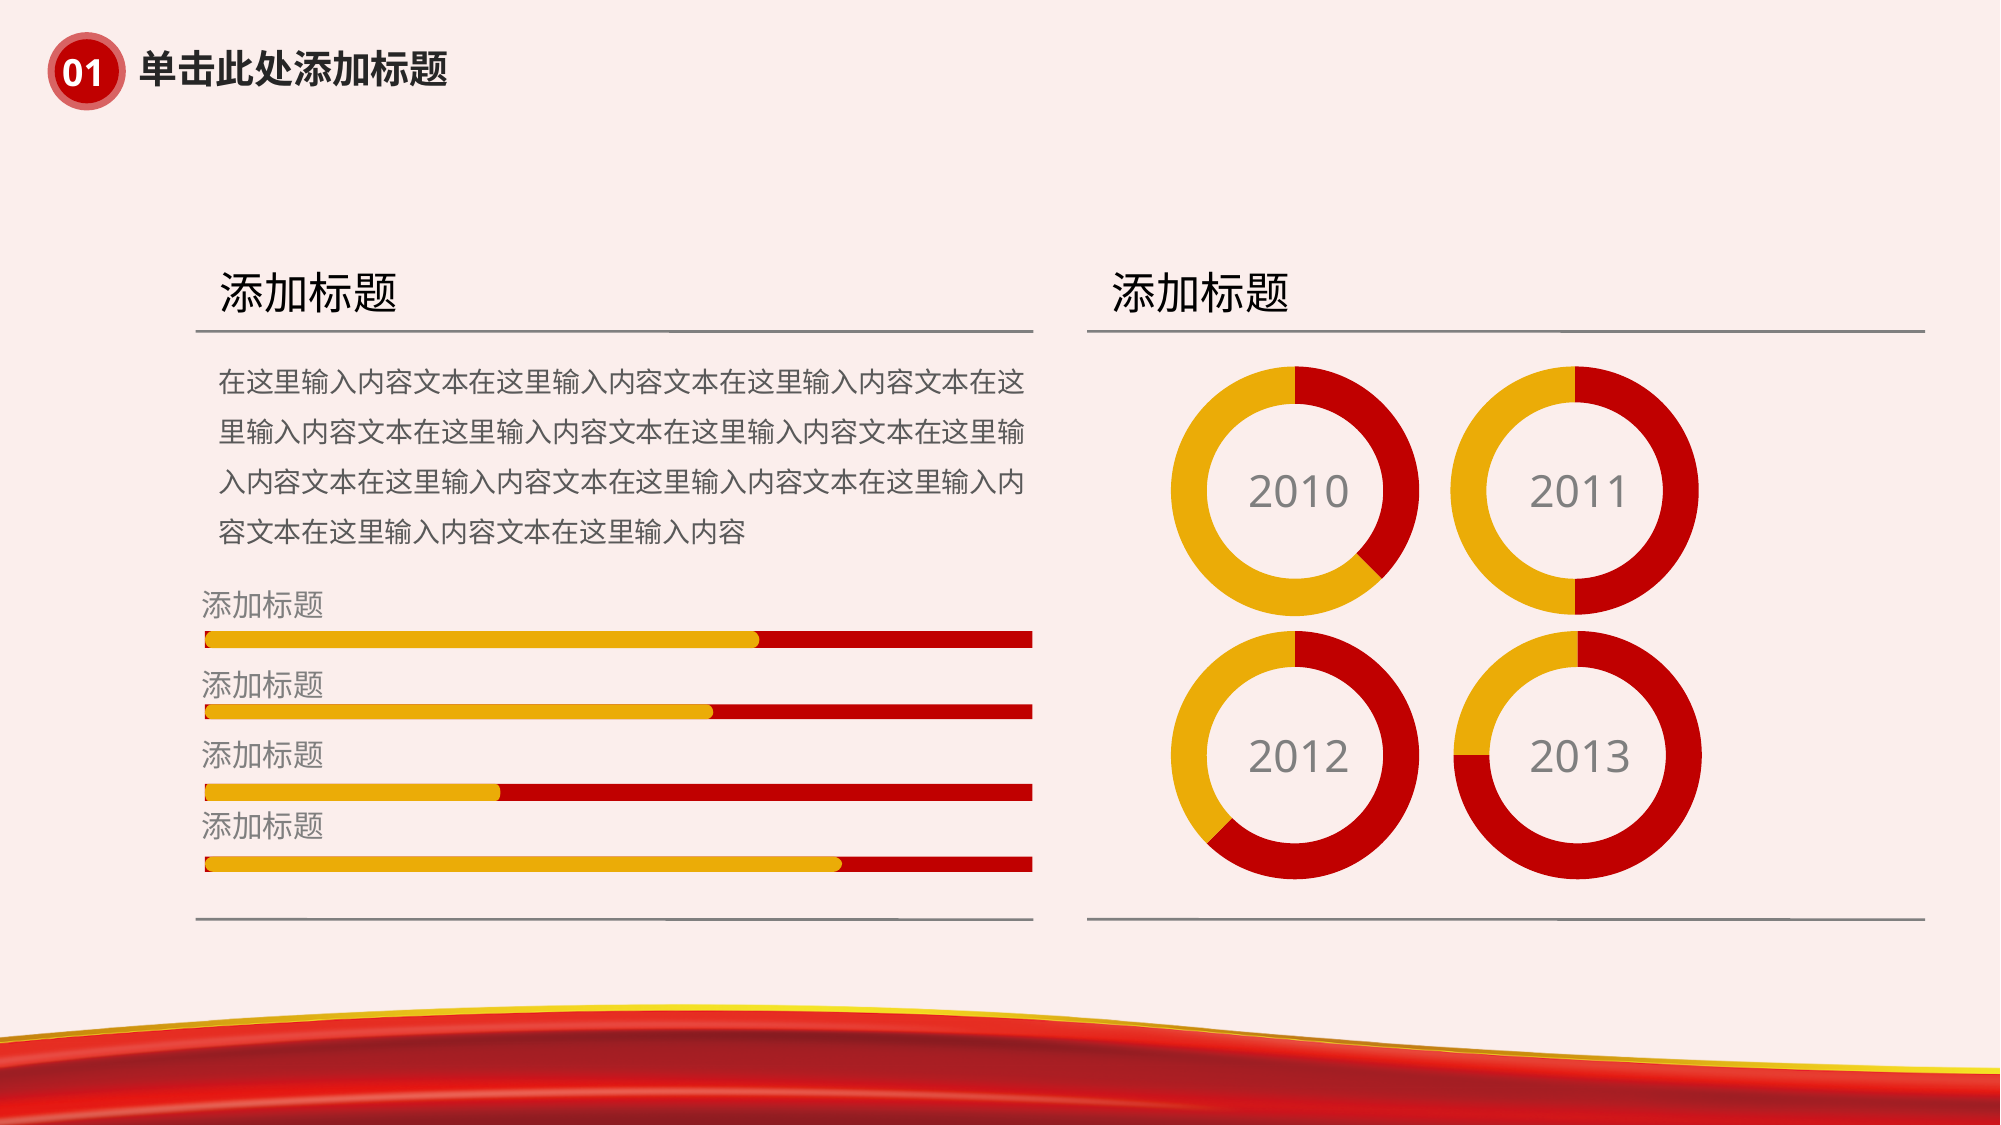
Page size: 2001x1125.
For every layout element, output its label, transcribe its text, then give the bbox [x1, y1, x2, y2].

text_box [1450, 366, 1575, 615]
text_box [204, 856, 211, 863]
text_box [496, 783, 1033, 801]
text_box [1453, 631, 1577, 755]
text_box [836, 856, 1033, 872]
text_box 添加标题 [186, 659, 339, 711]
text_box [1170, 631, 1295, 844]
text_box 单击此处添加标题 [123, 36, 482, 99]
text_box 添加标题 [1096, 257, 1305, 326]
text_box [204, 704, 714, 720]
text_box 2010 [1233, 455, 1365, 524]
text_box 添加标题 [186, 578, 339, 631]
text_box 添加标题 [186, 728, 339, 780]
text_box [1170, 366, 1382, 617]
text_box [756, 631, 1033, 648]
text_box [1207, 631, 1420, 880]
text_box [708, 704, 1033, 720]
text_box [204, 631, 760, 649]
text_box 01 [47, 41, 149, 101]
text_box [204, 856, 843, 872]
text_box 2012 [1233, 720, 1365, 789]
text_box 在这里输入内容文本在这里输入内容文本在这里输入内容文本在这里输入内容文本在这里输入内容文本在这里输入内容文本在这里输入内容文本在这里输入内容文本在这里输入内容文本在这里输入内容文本在这里输入内容文本在这里输入内容 [203, 340, 1040, 556]
text_box [1575, 366, 1699, 615]
text_box 2011 [1514, 455, 1647, 524]
text_box [61, 101, 113, 111]
text_box [1453, 631, 1702, 880]
text_box [61, 32, 112, 41]
text_box 2013 [1514, 720, 1647, 789]
text_box [204, 631, 209, 639]
text_box 添加标题 [186, 799, 339, 851]
text_box 添加标题 [205, 257, 413, 326]
text_box [204, 783, 501, 801]
picture [0, 931, 2000, 1125]
text_box [1295, 366, 1420, 579]
